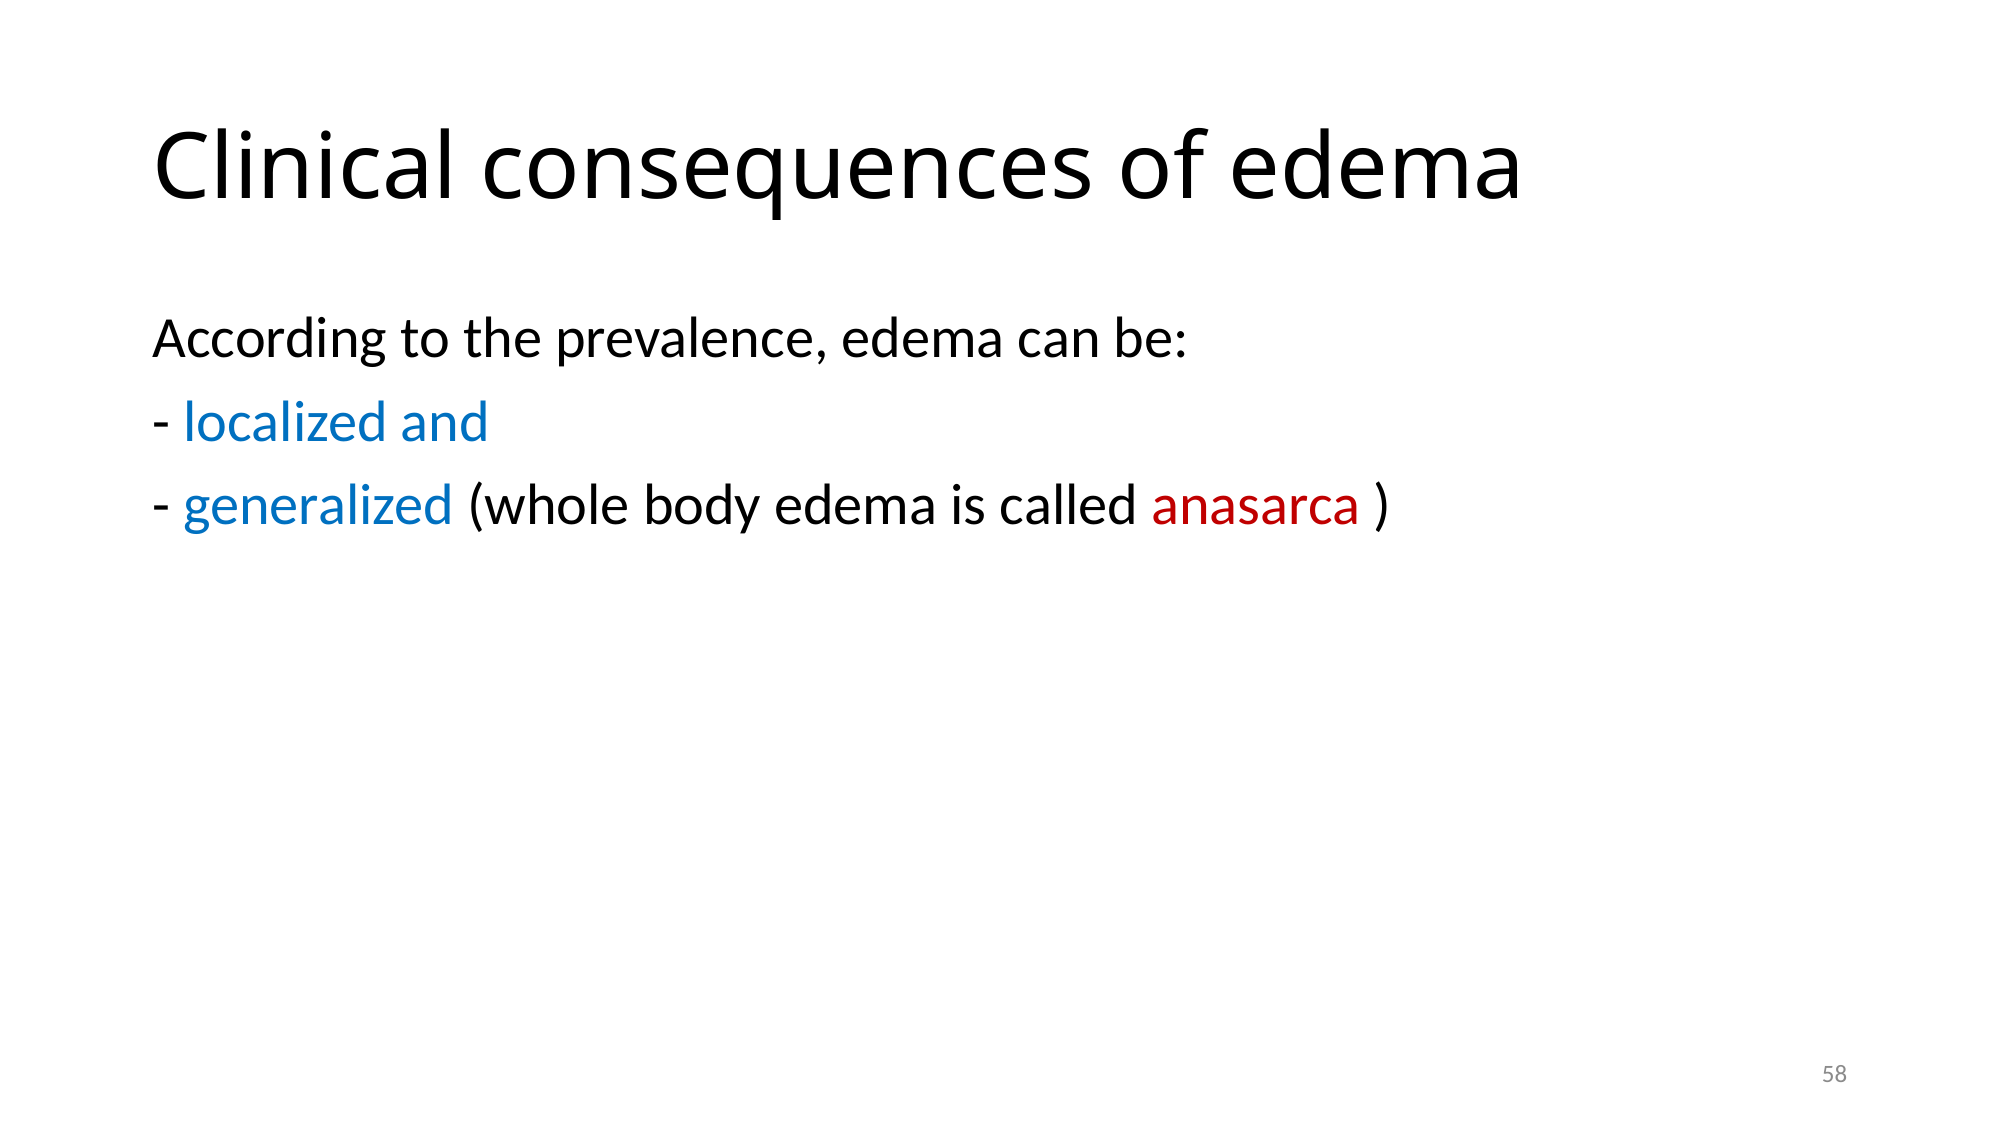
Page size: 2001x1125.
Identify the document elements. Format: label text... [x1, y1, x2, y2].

title Clinical consequences of edema [137, 59, 1863, 278]
list According to the prevalence, edema can be: - localized and - generalized (whole body edema is called anasarca ) [137, 299, 1863, 1014]
slide_number 58 [1412, 1042, 1863, 1103]
